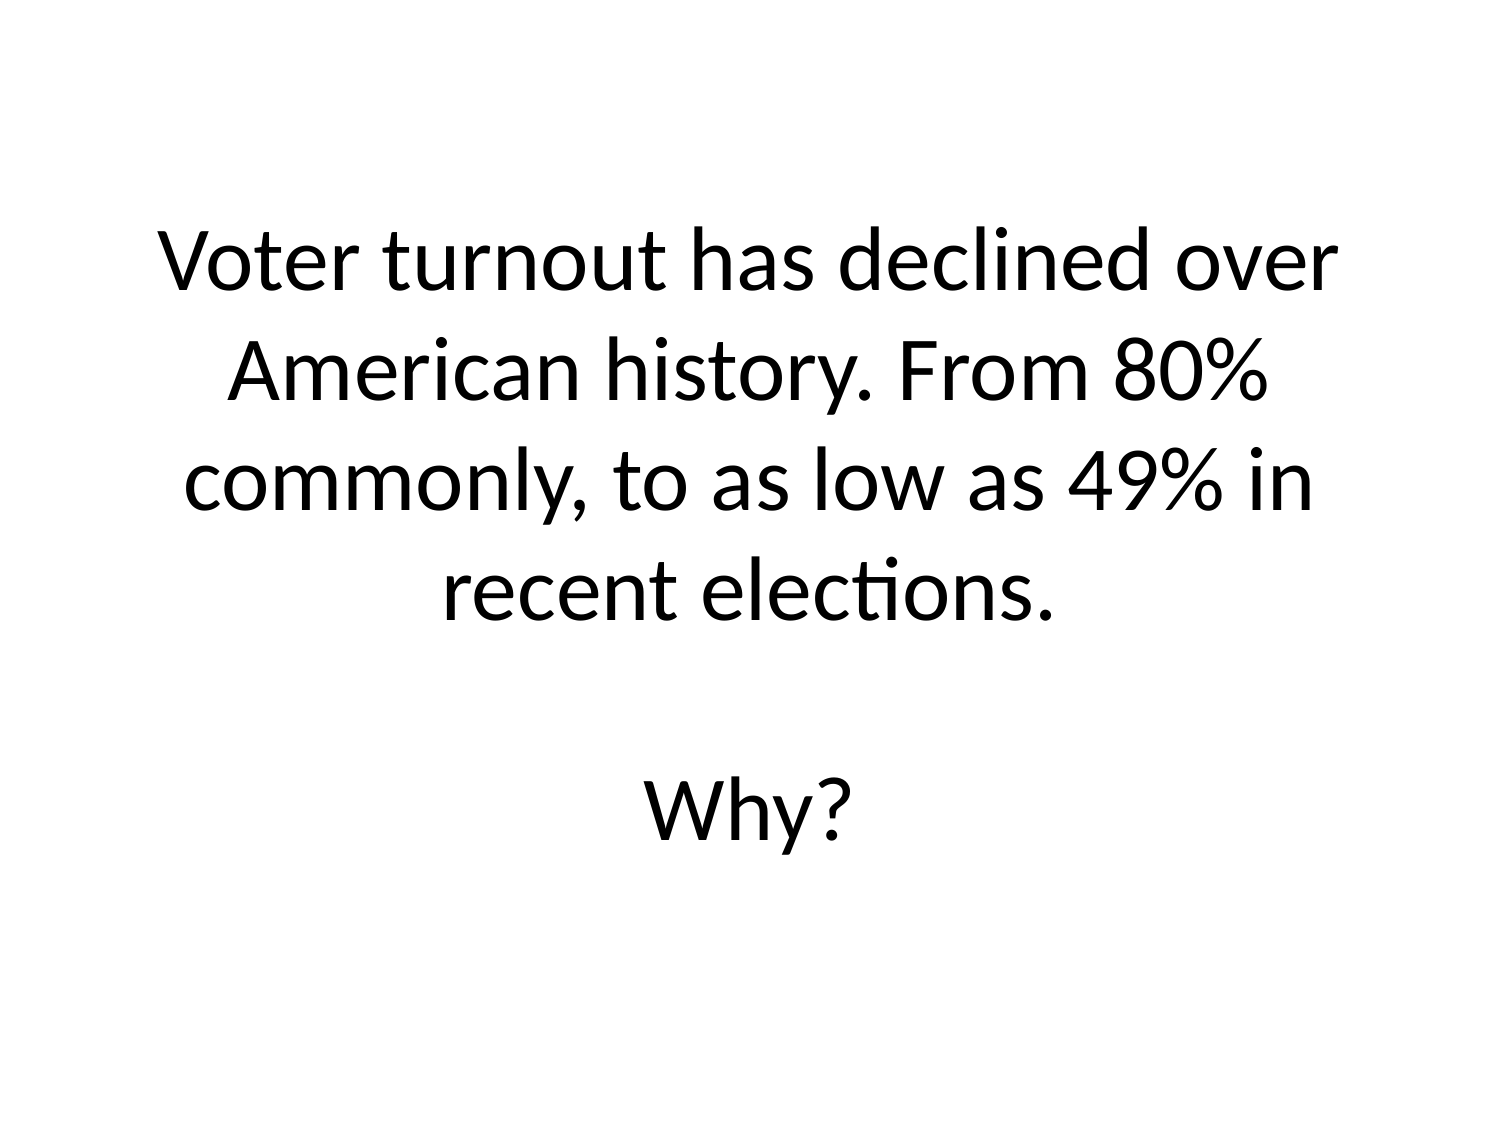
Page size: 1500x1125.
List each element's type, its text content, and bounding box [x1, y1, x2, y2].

title Voter turnout has declined over American history. From 80% commonly, to as low as 49% in recent elections. Why? [74, 44, 1426, 1013]
